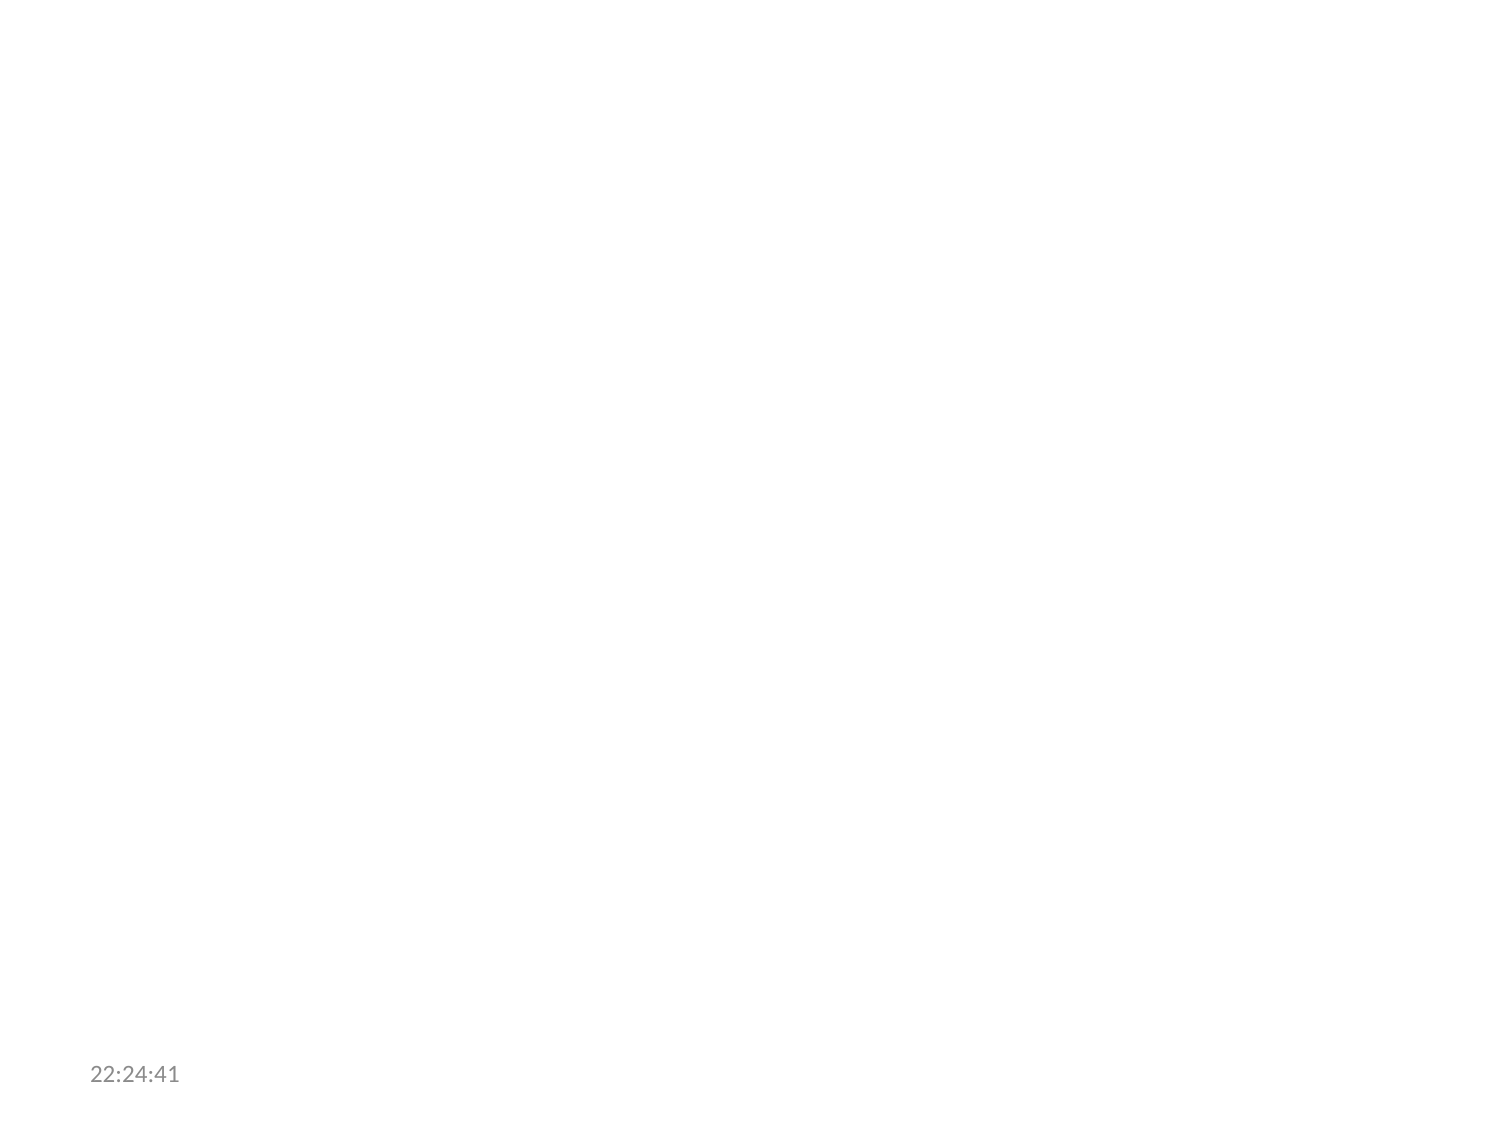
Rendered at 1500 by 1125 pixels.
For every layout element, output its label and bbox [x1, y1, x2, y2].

slide_number [75, 1042, 425, 1103]
